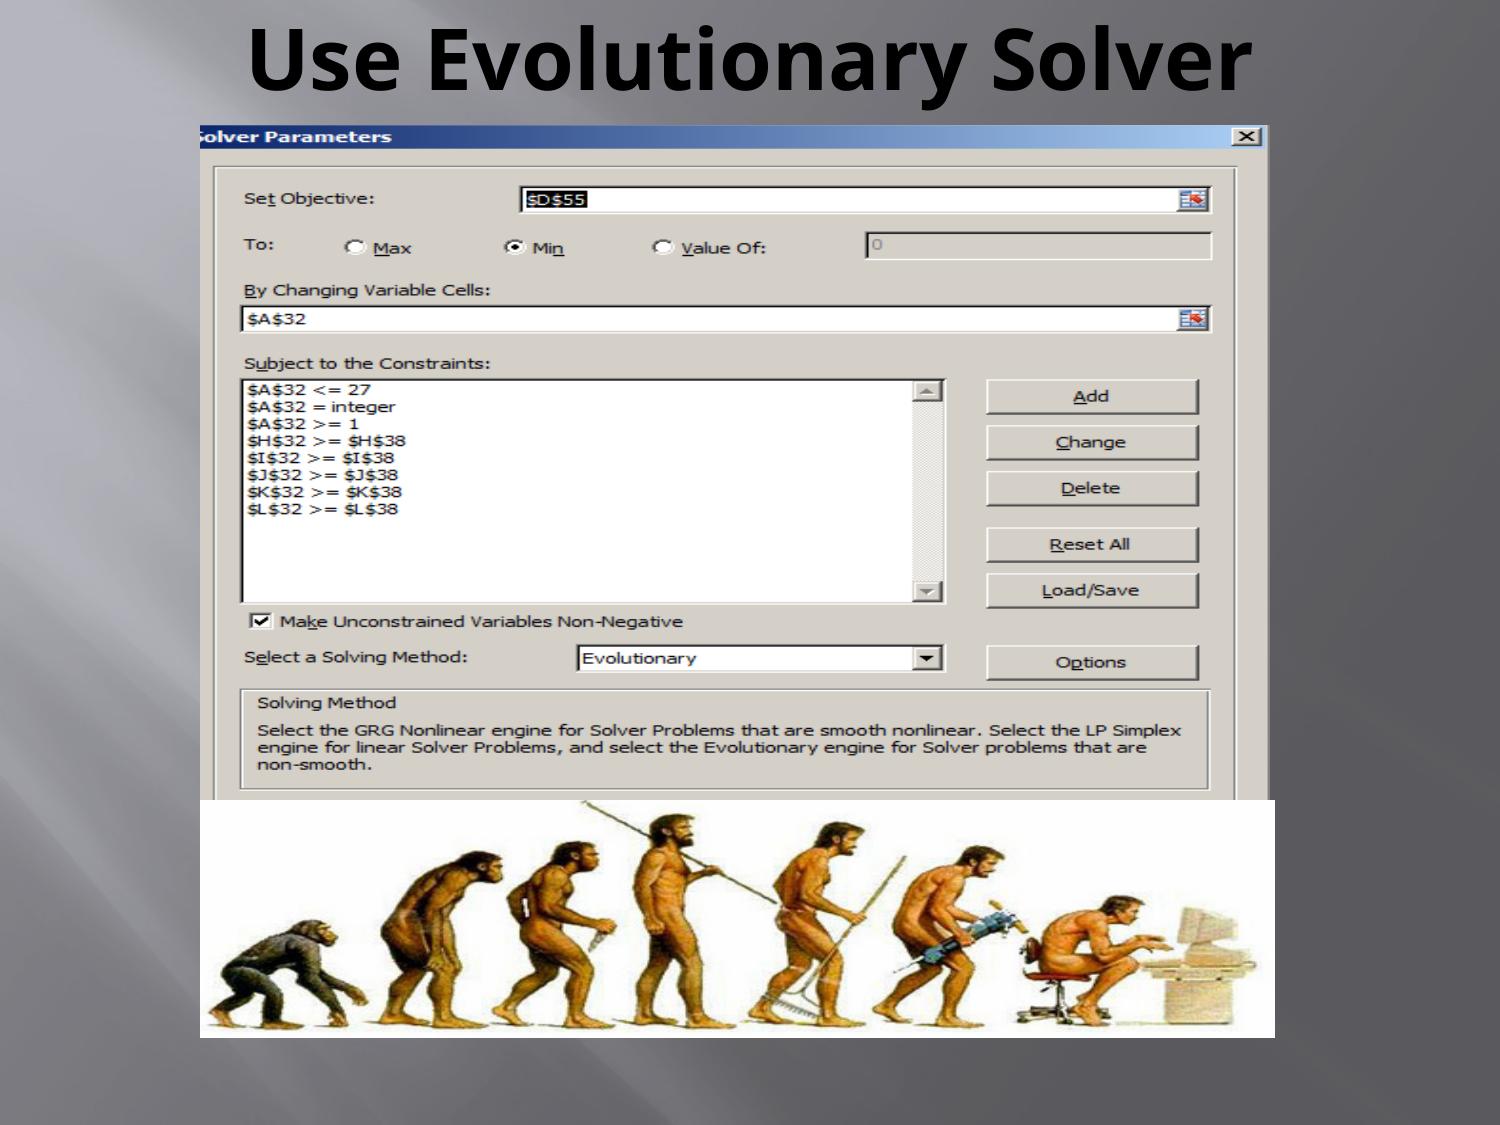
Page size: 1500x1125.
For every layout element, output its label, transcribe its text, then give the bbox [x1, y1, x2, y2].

picture [199, 124, 1276, 1038]
title Use Evolutionary Solver [75, 0, 1425, 150]
